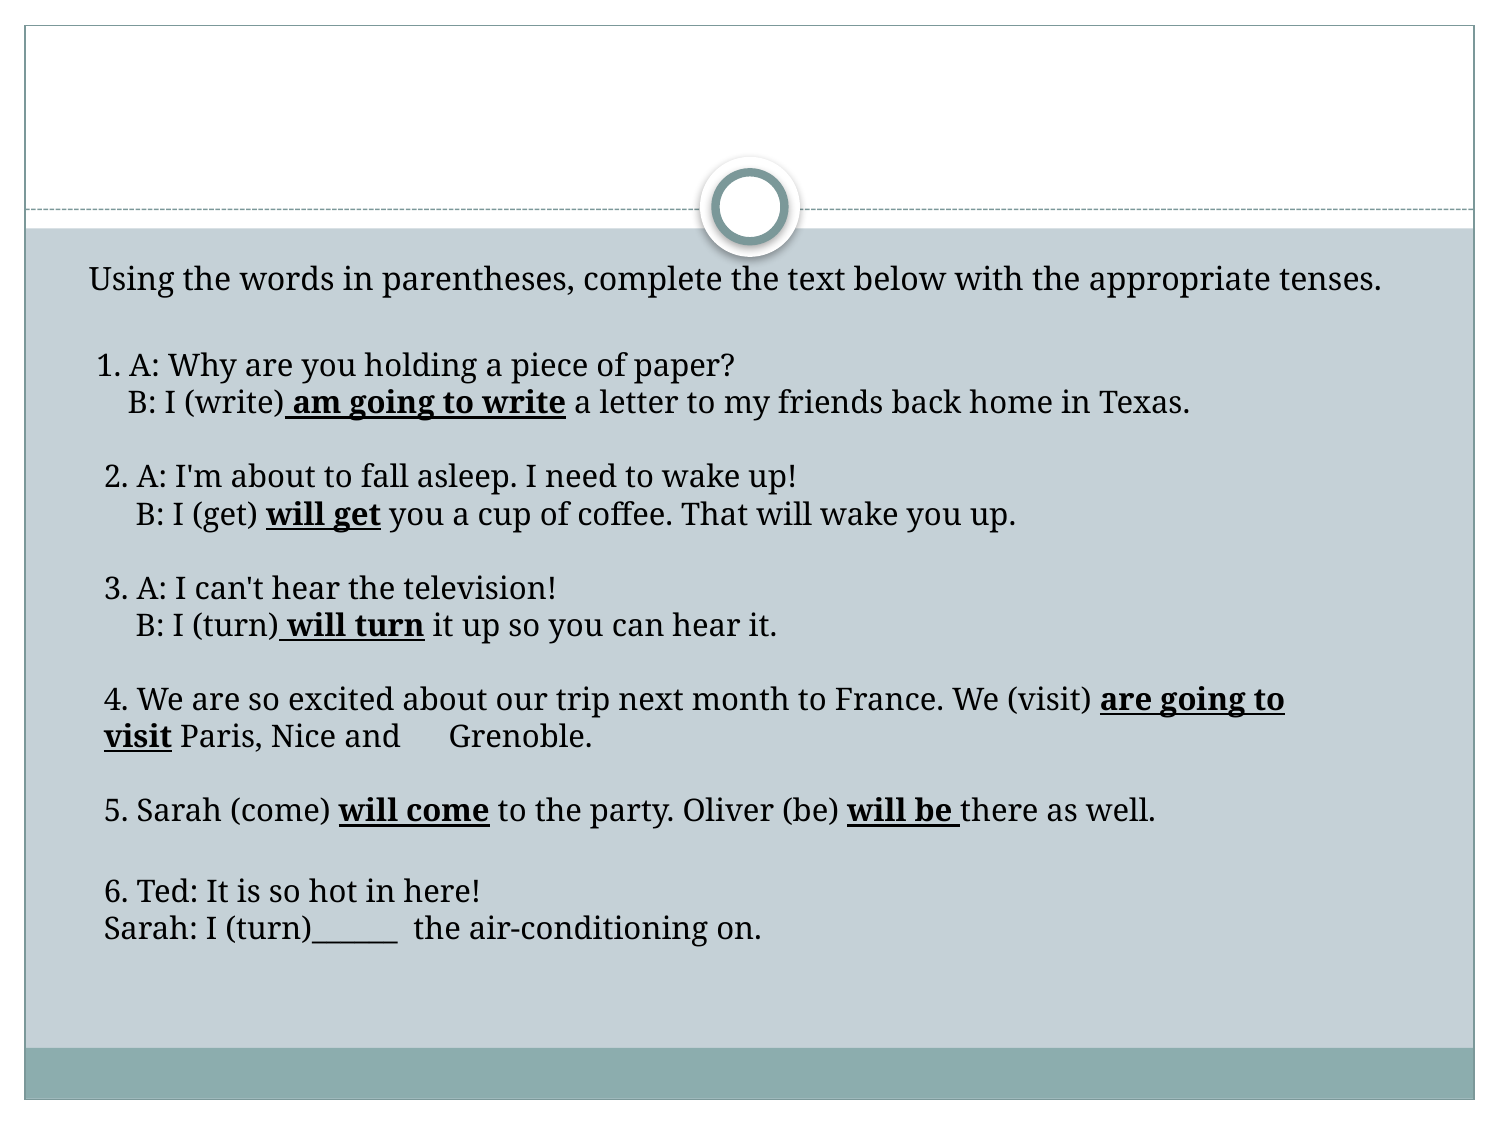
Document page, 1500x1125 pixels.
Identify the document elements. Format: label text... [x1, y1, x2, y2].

list Using the words in parentheses, complete the text below with the appropriate tenses. 1. A: Why are you holding a piece of paper? B: I (write) am going to write a letter to my friends back home in Texas. 2. A: I'm about to fall asleep. I need to wake up! B: I (get) will get you a cup of coffee. That will wake you up. 3. A: I can't hear the television! B: I (turn) will turn it up so you can hear it. 4. We are so excited about our trip next month to France. We (visit) are going to visit Paris, Nice and Grenoble. 5. Sarah (come) will come to the party. Oliver (be) will be there as well. 6. Ted: It is so hot in here! Sarah: I (turn)______ the air-conditioning on. [49, 250, 1445, 1001]
